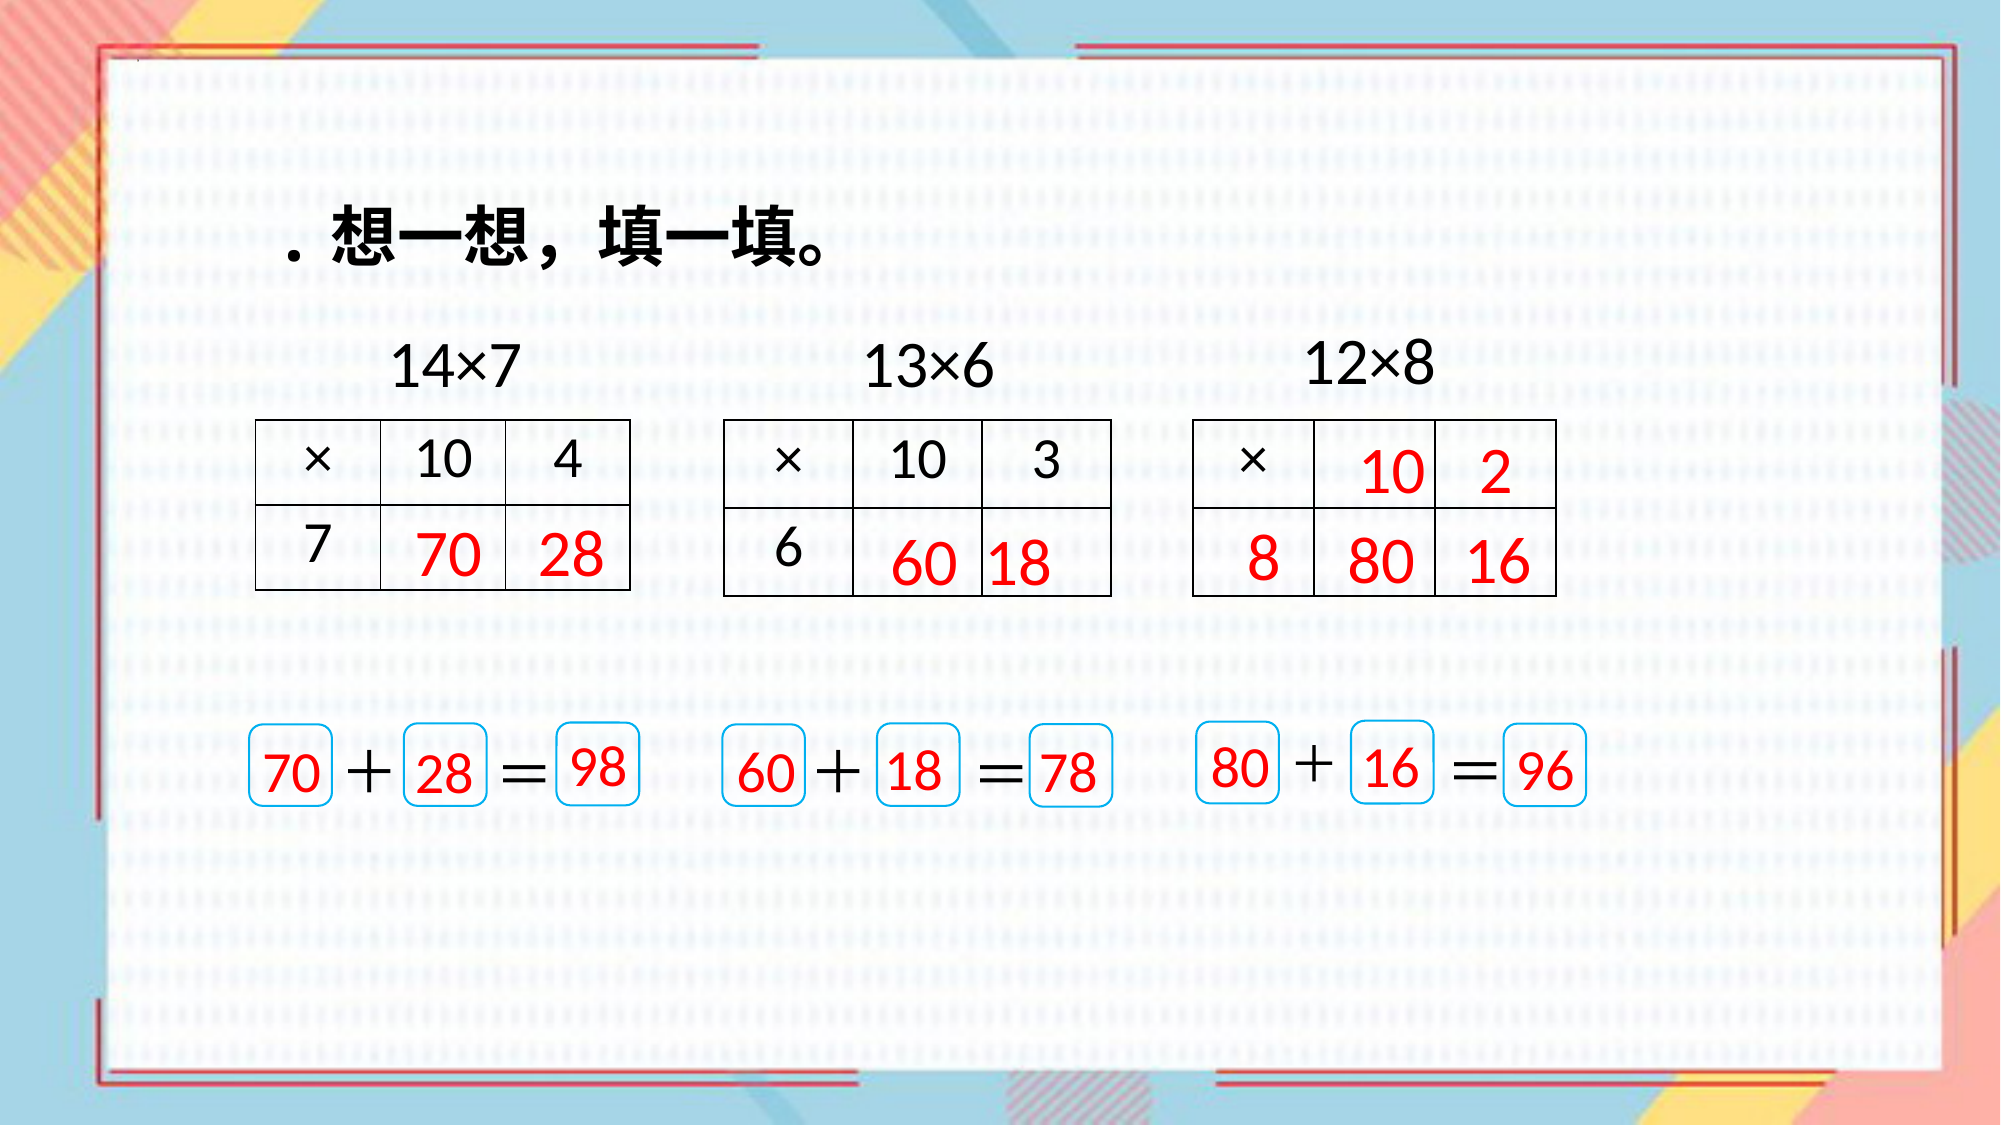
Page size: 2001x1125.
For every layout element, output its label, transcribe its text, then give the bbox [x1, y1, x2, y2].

table_cell 7 [256, 506, 380, 589]
text_box ＋ [1300, 725, 1331, 800]
text_box 12×8 [1286, 310, 1581, 405]
table_cell [1194, 509, 1204, 595]
text_box 28 [512, 501, 631, 597]
text_box 60 [864, 511, 959, 606]
text_box 13×6 [846, 312, 1100, 408]
text_box ＝ [957, 730, 1037, 816]
text_box 8 [1204, 506, 1323, 602]
text_box ＋ [794, 728, 875, 814]
text_box 28 [385, 727, 504, 813]
picture [0, 0, 2001, 1125]
table_header 10 [854, 421, 981, 507]
text_box .想一想，填一填。 [259, 187, 855, 283]
table_header × [256, 421, 380, 504]
text_box 70 [232, 726, 351, 812]
text_box 18 [959, 511, 1078, 607]
table_header 4 [506, 421, 629, 504]
text_box ＝ [1431, 728, 1511, 814]
table_cell [508, 506, 512, 589]
table_header × [1194, 421, 1313, 507]
table_header [1315, 421, 1332, 507]
text_box [406, 722, 484, 727]
text_box 10 [1332, 419, 1436, 509]
table_header × [725, 421, 852, 507]
text_box 80 [1180, 722, 1300, 807]
text_box 2 [1436, 419, 1555, 509]
table_header 10 [381, 421, 505, 504]
text_box 78 [1009, 726, 1128, 812]
table_cell 6 [725, 509, 852, 595]
text_box 98 [538, 720, 657, 806]
table_cell [854, 509, 981, 595]
text_box ＝ [480, 730, 561, 816]
text_box 80 [1321, 509, 1441, 605]
text_box 70 [388, 501, 508, 597]
text_box ＋ [325, 728, 406, 814]
table_cell [983, 509, 1110, 595]
text_box 18 [854, 724, 973, 810]
text_box 16 [1331, 722, 1450, 807]
text_box 60 [706, 726, 825, 812]
table_cell [381, 506, 388, 589]
text_box 16 [1438, 509, 1557, 604]
text_box 96 [1485, 724, 1605, 810]
text_box 14×7 [372, 312, 643, 408]
table_header 3 [983, 421, 1110, 507]
